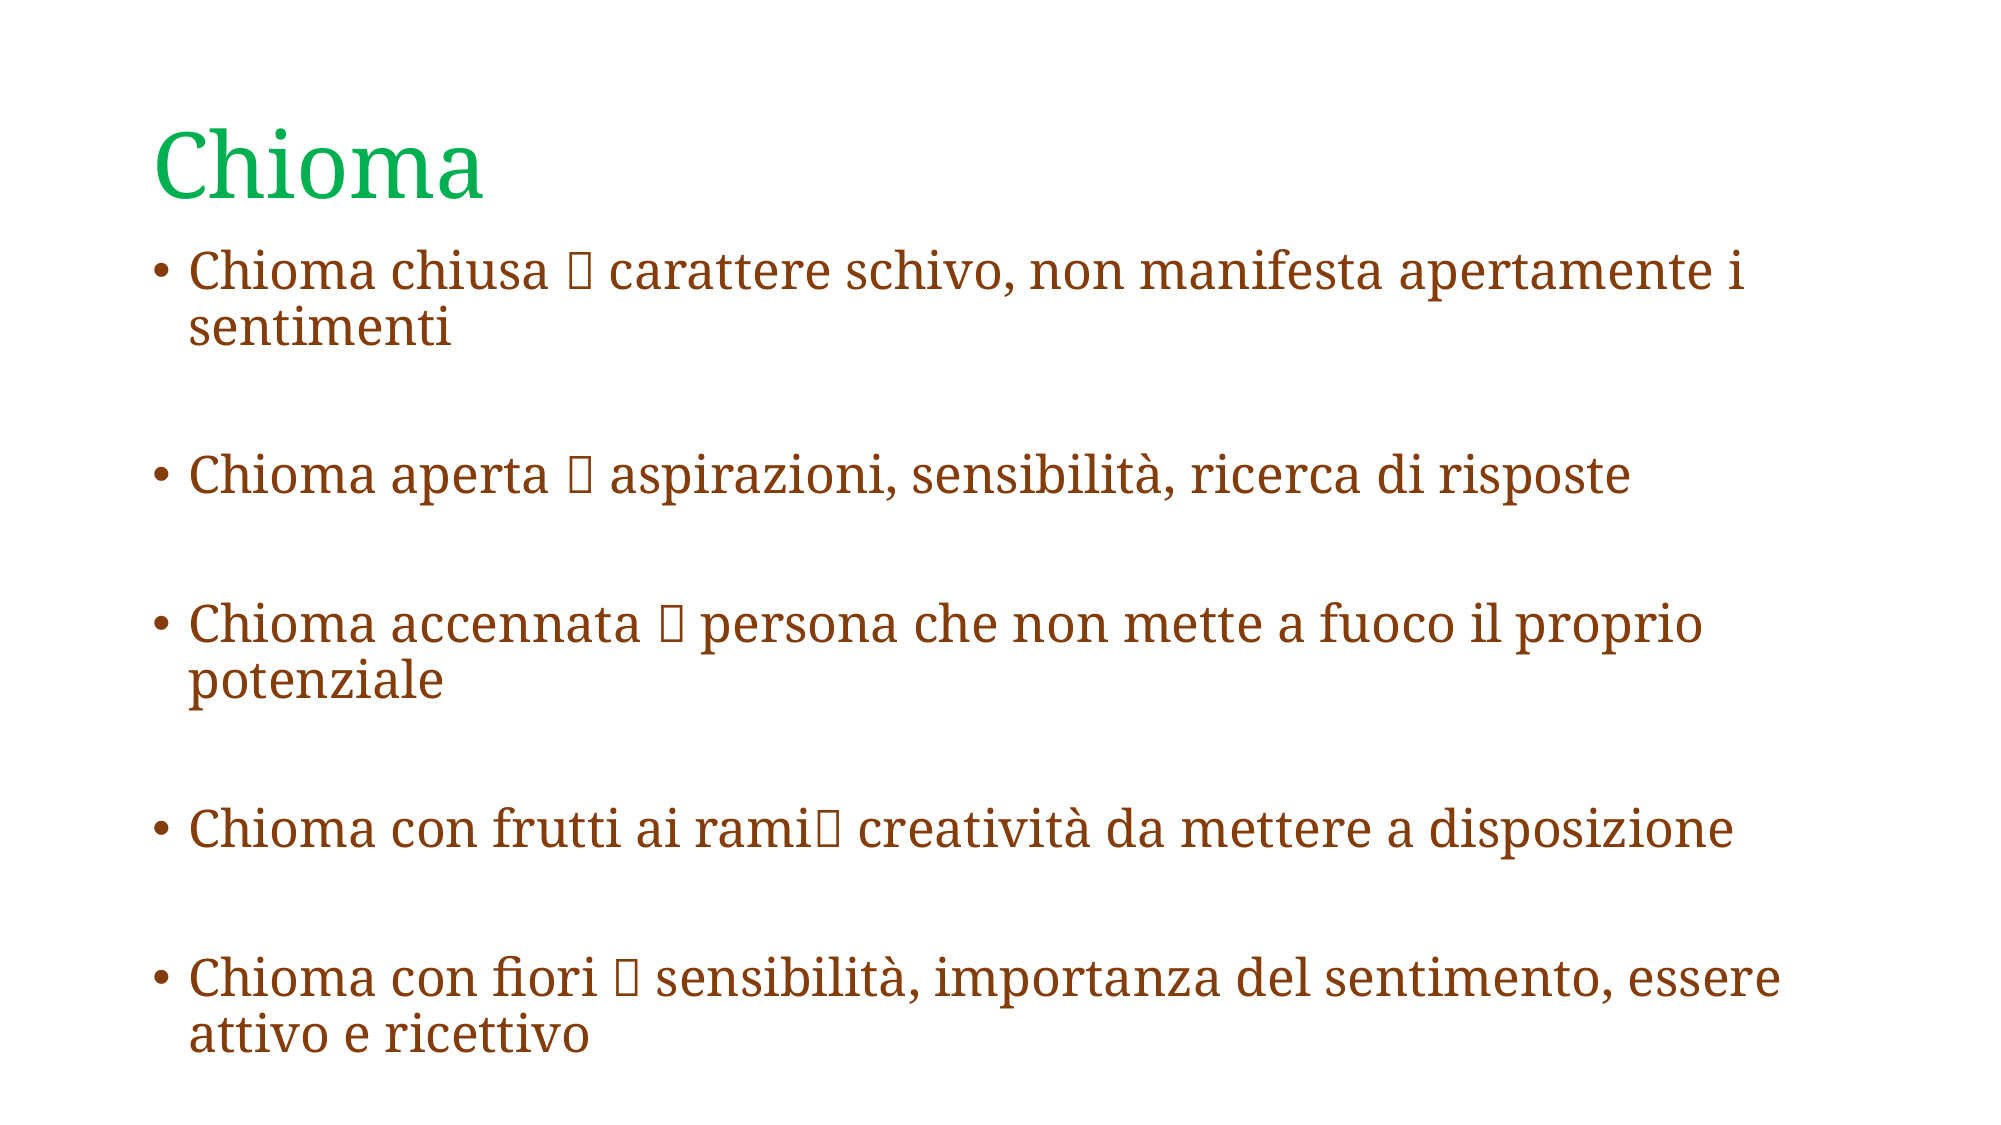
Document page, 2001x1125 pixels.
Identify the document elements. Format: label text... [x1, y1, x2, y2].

title Chioma [137, 59, 1863, 236]
list Chioma chiusa  carattere schivo, non manifesta apertamente i sentimenti Chioma aperta  aspirazioni, sensibilità, ricerca di risposte Chioma accennata  persona che non mette a fuoco il proprio potenziale Chioma con frutti ai rami creatività da mettere a disposizione Chioma con fiori  sensibilità, importanza del sentimento, essere attivo e ricettivo [137, 236, 1863, 1077]
